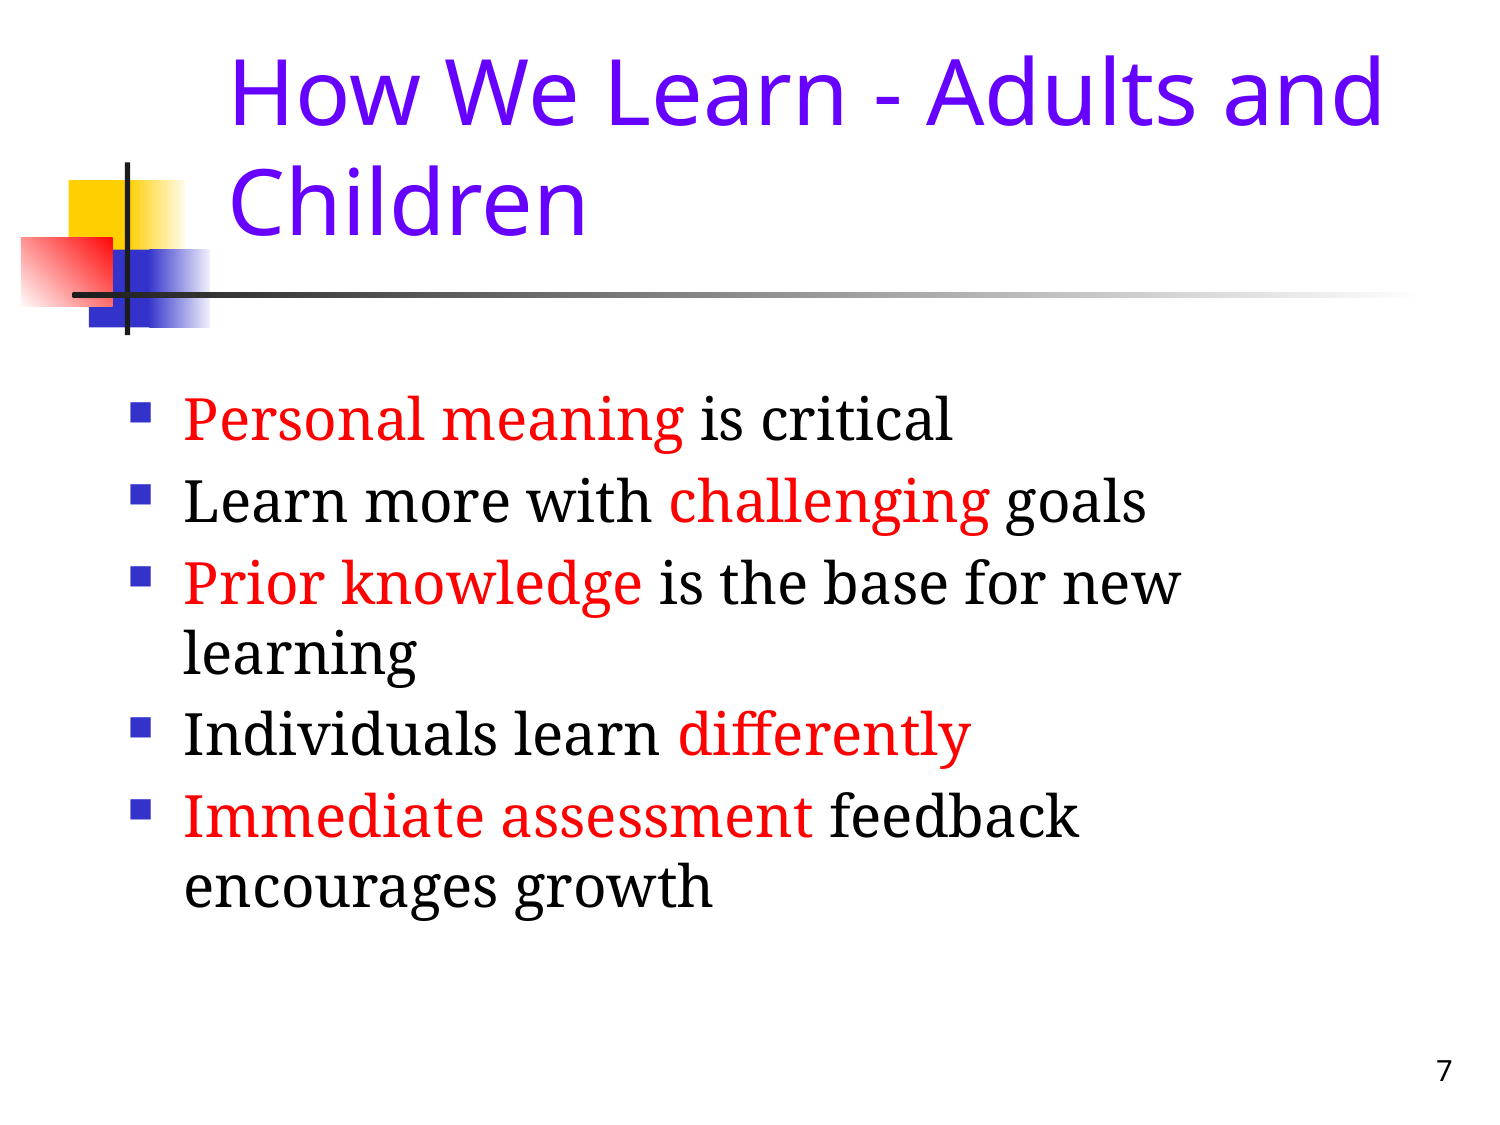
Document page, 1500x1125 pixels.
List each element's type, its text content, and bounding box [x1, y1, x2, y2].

slide_number 7 [1154, 1023, 1468, 1100]
list Personal meaning is critical Learn more with challenging goals Prior knowledge is the base for new learning Individuals learn differently Immediate assessment feedback encourages growth [112, 374, 1388, 1088]
title How We Learn - Adults and Children [212, 37, 1432, 262]
